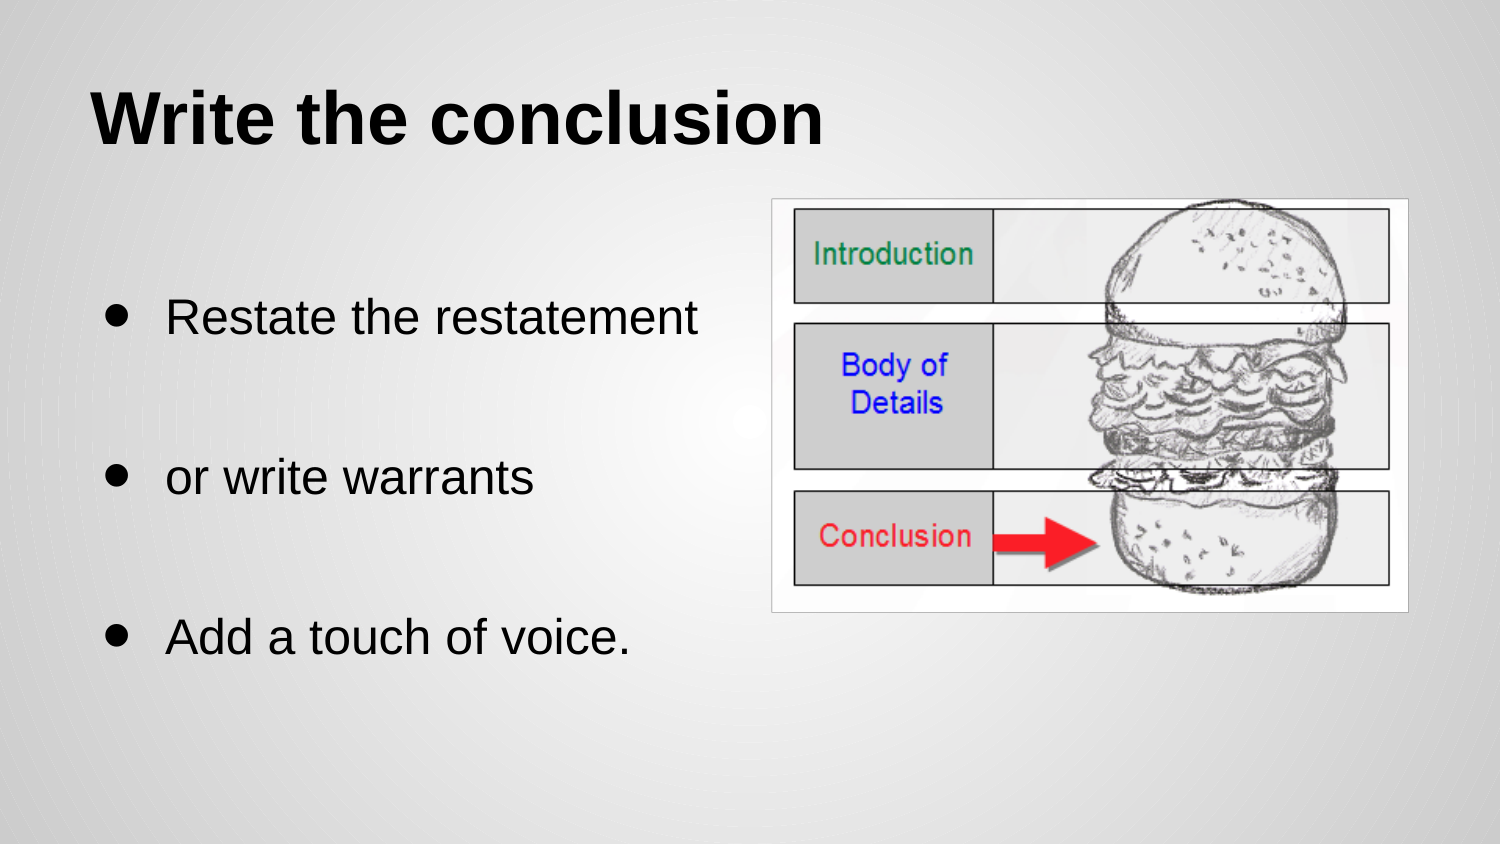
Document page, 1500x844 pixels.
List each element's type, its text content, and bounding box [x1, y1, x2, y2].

list Restate the restatement or write warrants Add a touch of voice. [74, 196, 731, 809]
title Write the conclusion [74, 33, 1426, 175]
text_box [769, 196, 1412, 616]
